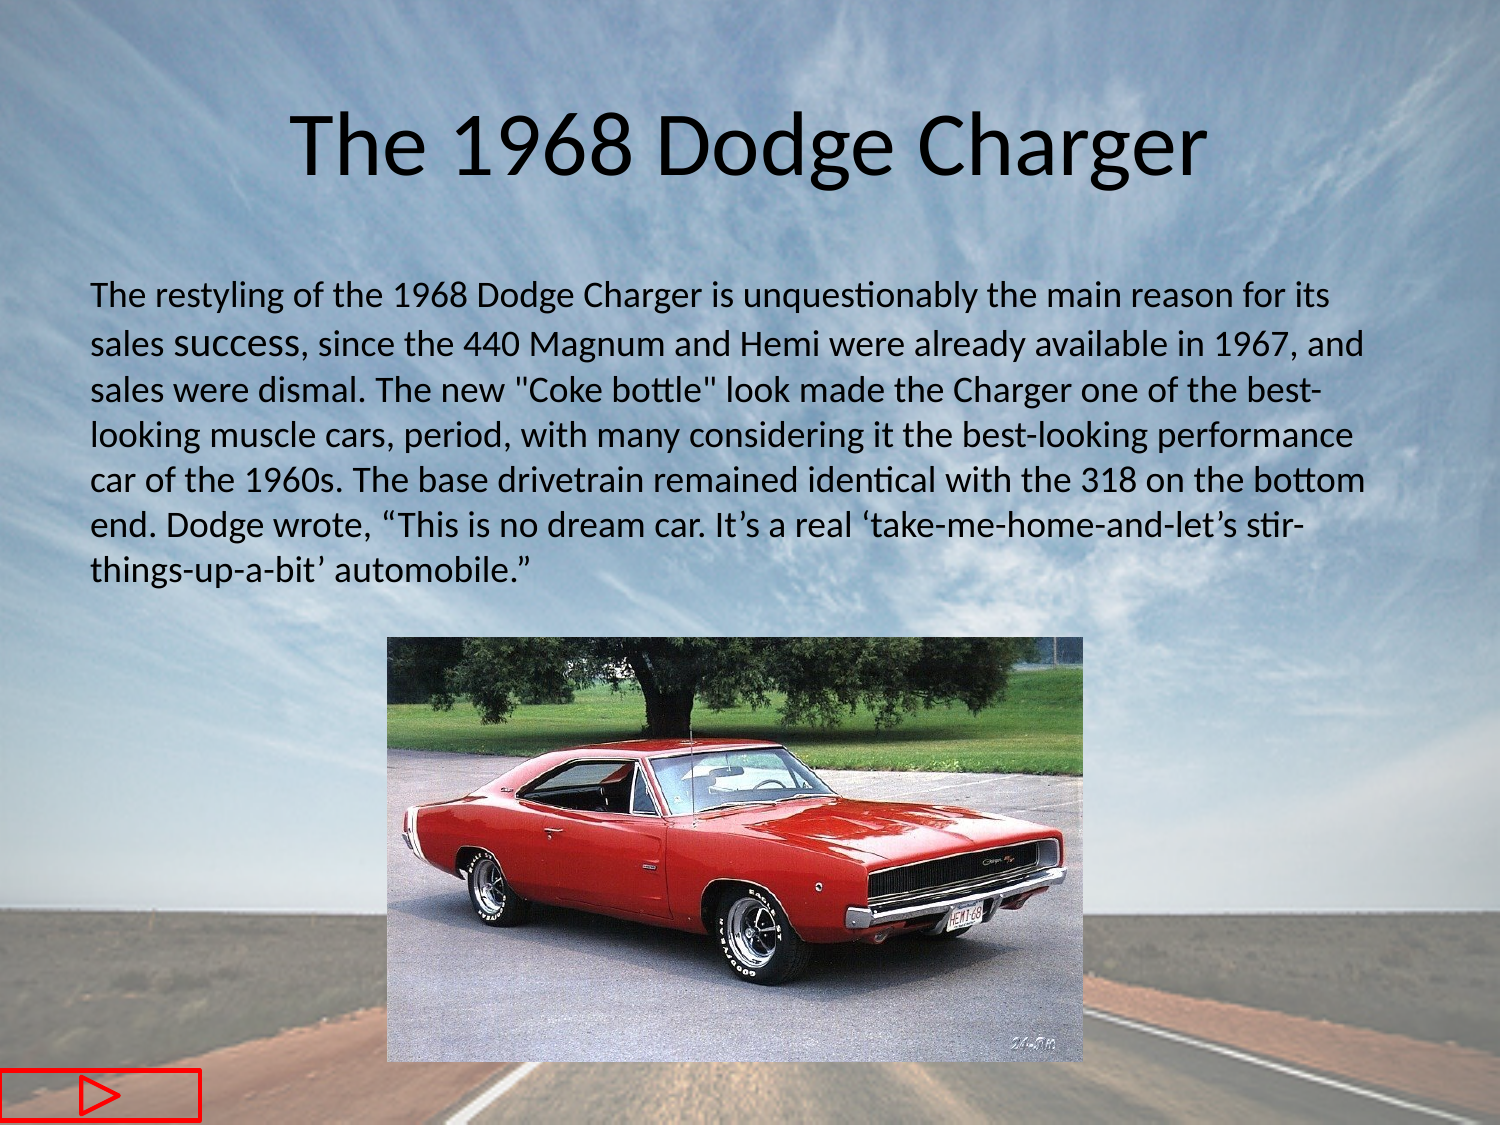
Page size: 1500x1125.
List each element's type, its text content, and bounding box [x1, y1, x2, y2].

list The restyling of the 1968 Dodge Charger is unquestionably the main reason for its sales success, since the 440 Magnum and Hemi were already available in 1967, and sales were dismal. The new "Coke bottle" look made the Charger one of the best-looking muscle cars, period, with many considering it the best-looking performance car of the 1960s. The base drivetrain remained identical with the 318 on the bottom end. Dodge wrote, “This is no dream car. It’s a real ‘take-me-home-and-let’s stir-things-up-a-bit’ automobile.” [75, 262, 1425, 1005]
text_box [0, 1068, 202, 1123]
picture [387, 637, 1083, 1062]
title The 1968 Dodge Charger [75, 45, 1425, 233]
